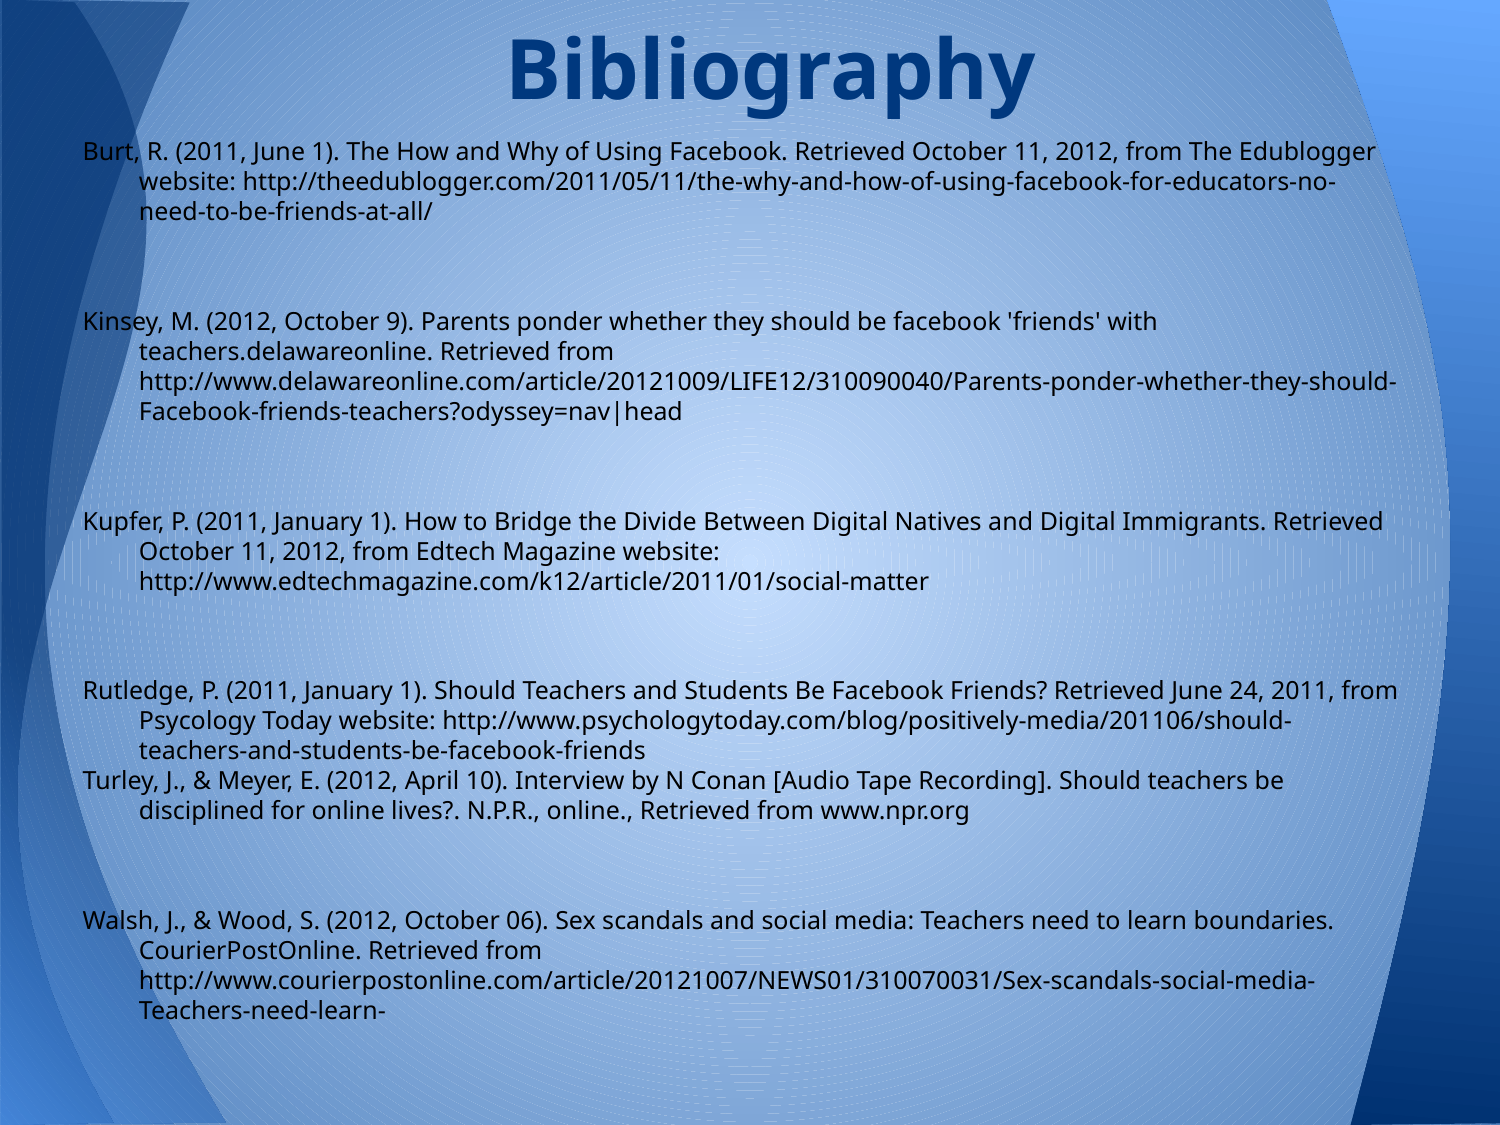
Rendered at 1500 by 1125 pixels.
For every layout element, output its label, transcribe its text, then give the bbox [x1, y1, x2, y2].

list Burt, R. (2011, June 1). The How and Why of Using Facebook. Retrieved October 11, 2012, from The Edublogger website: http://theedublogger.com/2011/05/11/the-why-and-how-of-using-facebook-for-educators-no-need-to-be-friends-at-all/ Kinsey, M. (2012, October 9). Parents ponder whether they should be facebook 'friends' with teachers.delawareonline. Retrieved from http://www.delawareonline.com/article/20121009/LIFE12/310090040/Parents-ponder-whether-they-should-Facebook-friends-teachers?odyssey=nav|head Kupfer, P. (2011, January 1). How to Bridge the Divide Between Digital Natives and Digital Immigrants. Retrieved October 11, 2012, from Edtech Magazine website: http://www.edtechmagazine.com/k12/article/2011/01/social-matter Rutledge, P. (2011, January 1). Should Teachers and Students Be Facebook Friends? Retrieved June 24, 2011, from Psycology Today website: http://www.psychologytoday.com/blog/positively-media/201106/should-teachers-and-students-be-facebook-friends Turley, J., & Meyer, E. (2012, April 10). Interview by N Conan [Audio Tape Recording]. Should teachers be disciplined for online lives?. N.P.R., online., Retrieved from www.npr.org Walsh, J., & Wood, S. (2012, October 06). Sex scandals and social media: Teachers need to learn boundaries. CourierPostOnline. Retrieved from http://www.courierpostonline.com/article/20121007/NEWS01/310070031/Sex-scandals-social-media-Teachers-need-learn- [67, 120, 1418, 1125]
title Bibliography [75, 0, 1425, 132]
